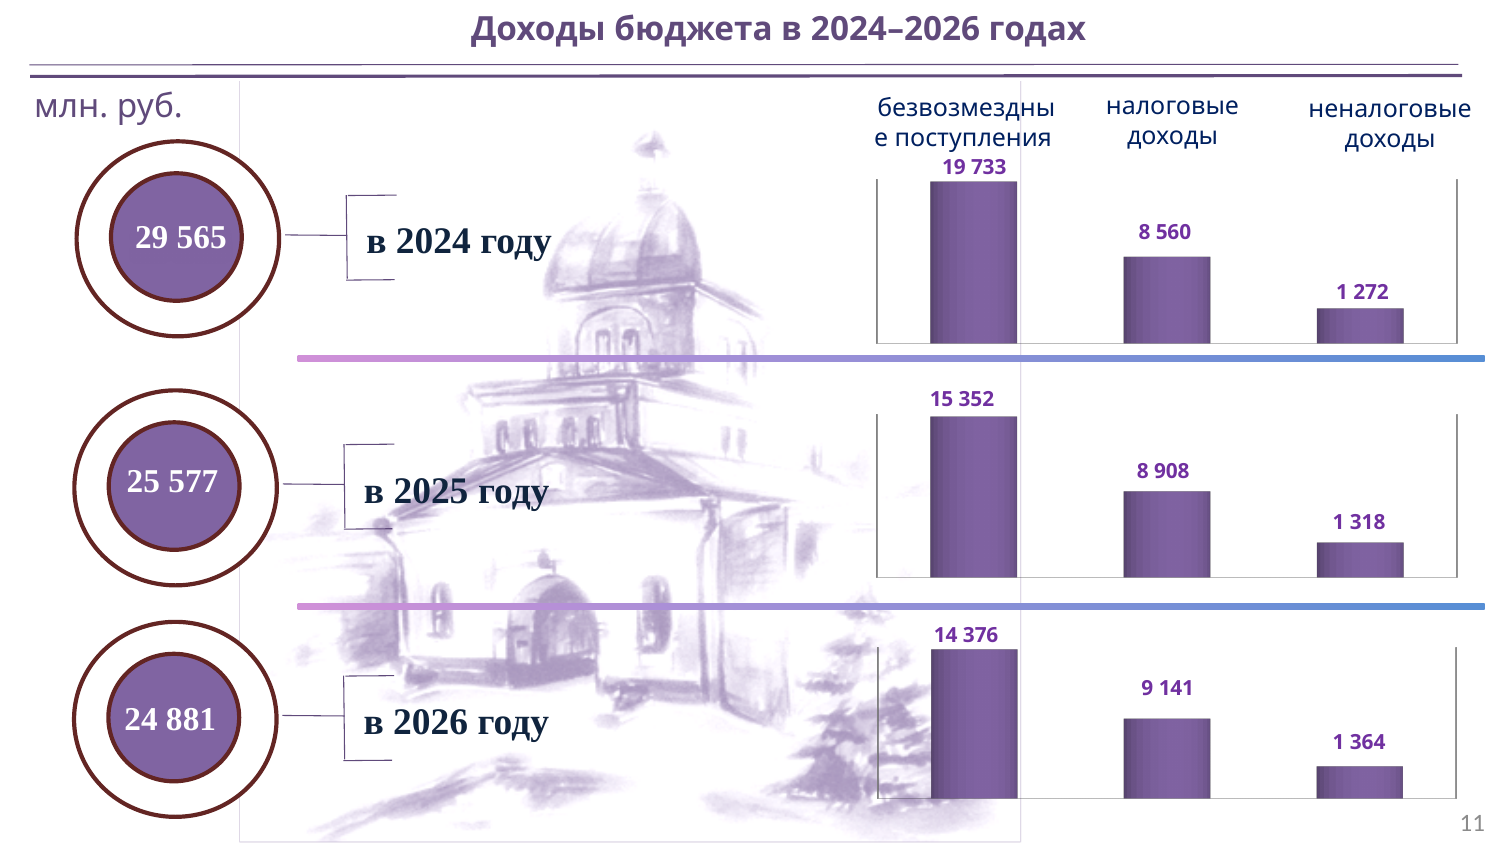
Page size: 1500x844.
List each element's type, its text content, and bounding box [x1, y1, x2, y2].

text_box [29, 64, 1463, 77]
text_box млн. руб. [22, 78, 232, 131]
text_box налоговые доходы [1062, 85, 1280, 158]
picture [238, 81, 1023, 844]
chart [847, 175, 1500, 393]
text_box неналоговые доходы [1280, 84, 1500, 160]
chart [847, 643, 1500, 844]
chart [847, 410, 1500, 627]
text_box безвозмездные поступления [1027, 85, 1077, 159]
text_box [73, 621, 566, 818]
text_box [76, 141, 569, 337]
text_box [74, 390, 566, 586]
text_box Доходы бюджета в 2024–2026 годах [282, 0, 1247, 55]
